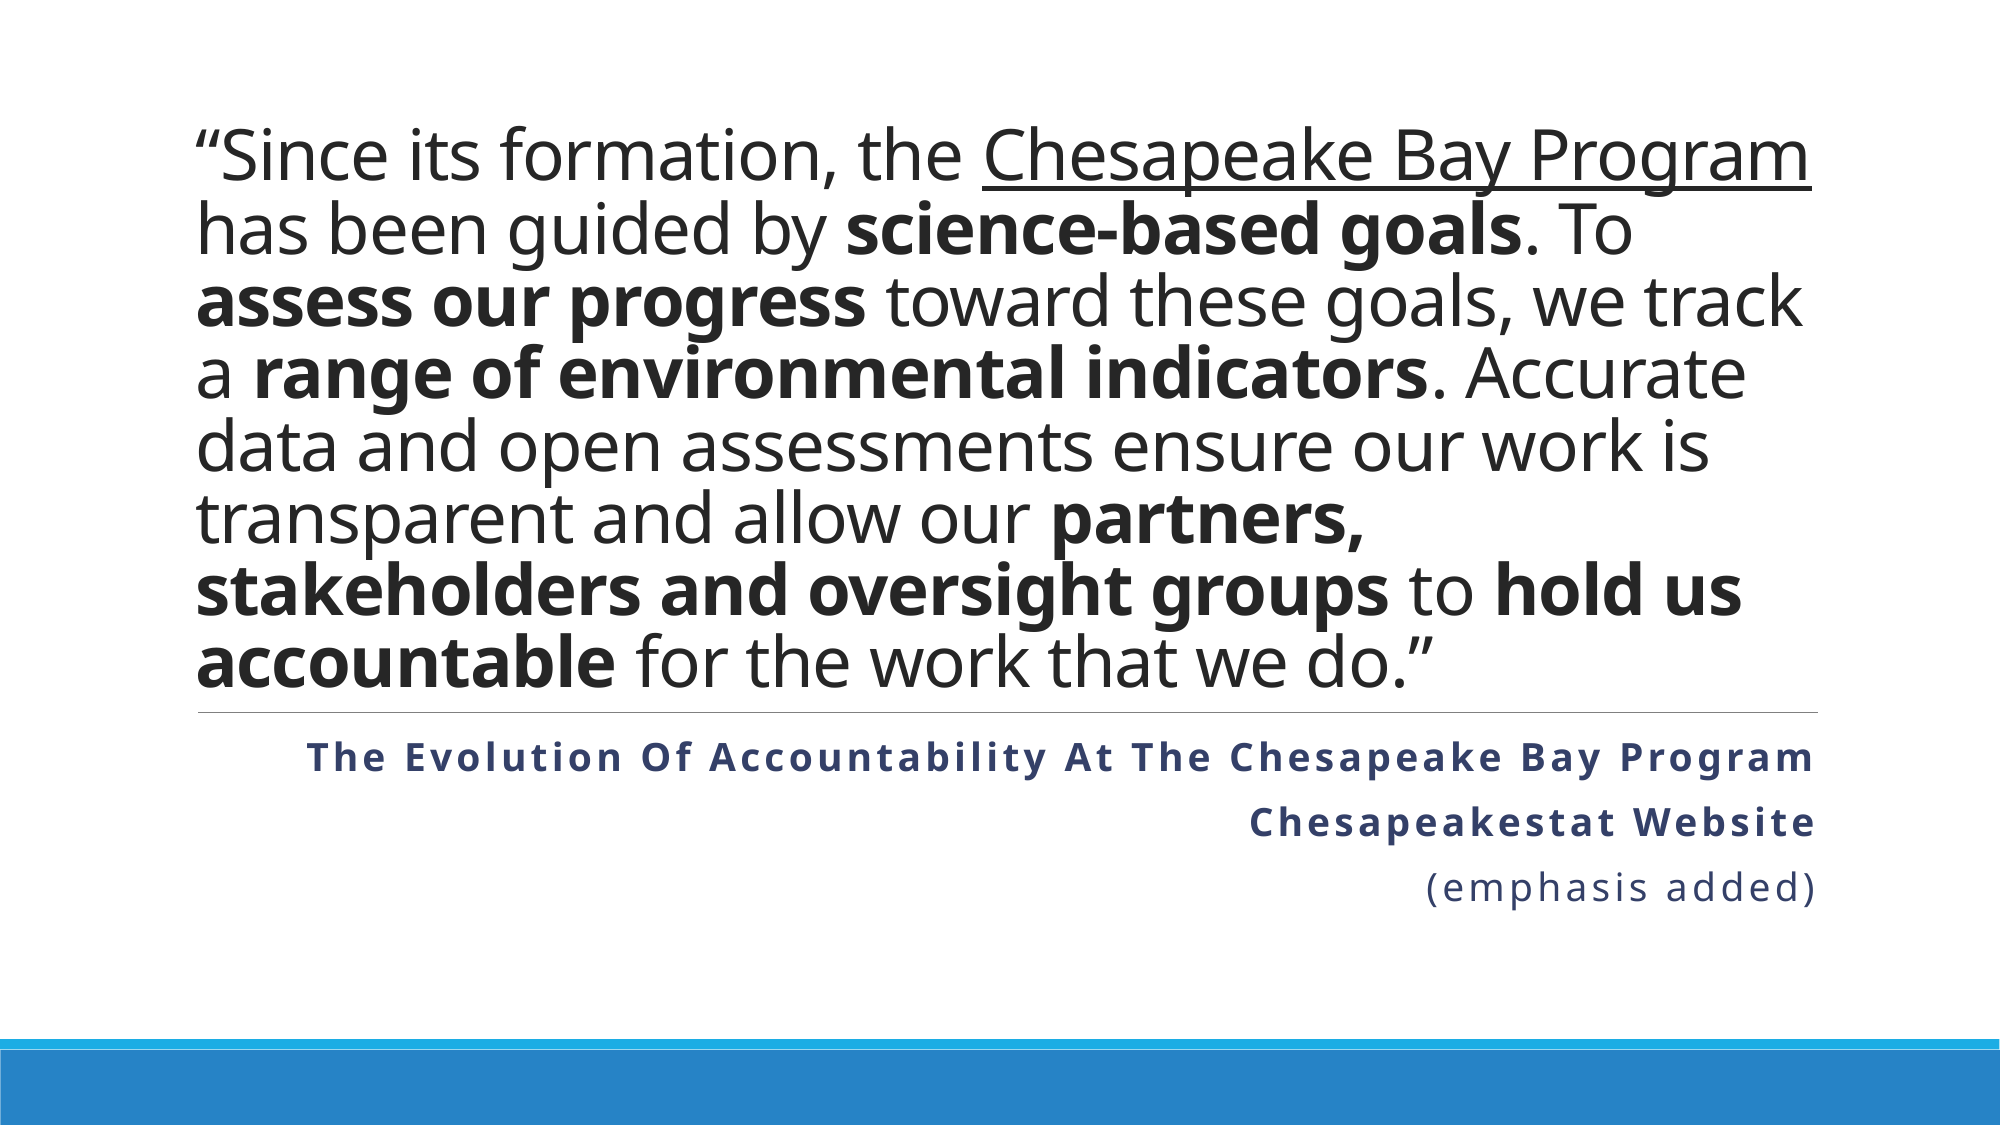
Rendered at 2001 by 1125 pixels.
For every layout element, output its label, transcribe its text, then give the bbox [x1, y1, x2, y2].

title “Since its formation, the Chesapeake Bay Program has been guided by science-based goals. To assess our progress toward these goals, we track a range of environmental indicators. Accurate data and open assessments ensure our work is transparent and allow our partners, stakeholders and oversight groups to hold us accountable for the work that we do.” [180, 124, 1830, 710]
list The Evolution Of Accountability At The Chesapeake Bay Program Chesapeakestat Website (emphasis added) [180, 730, 1830, 918]
